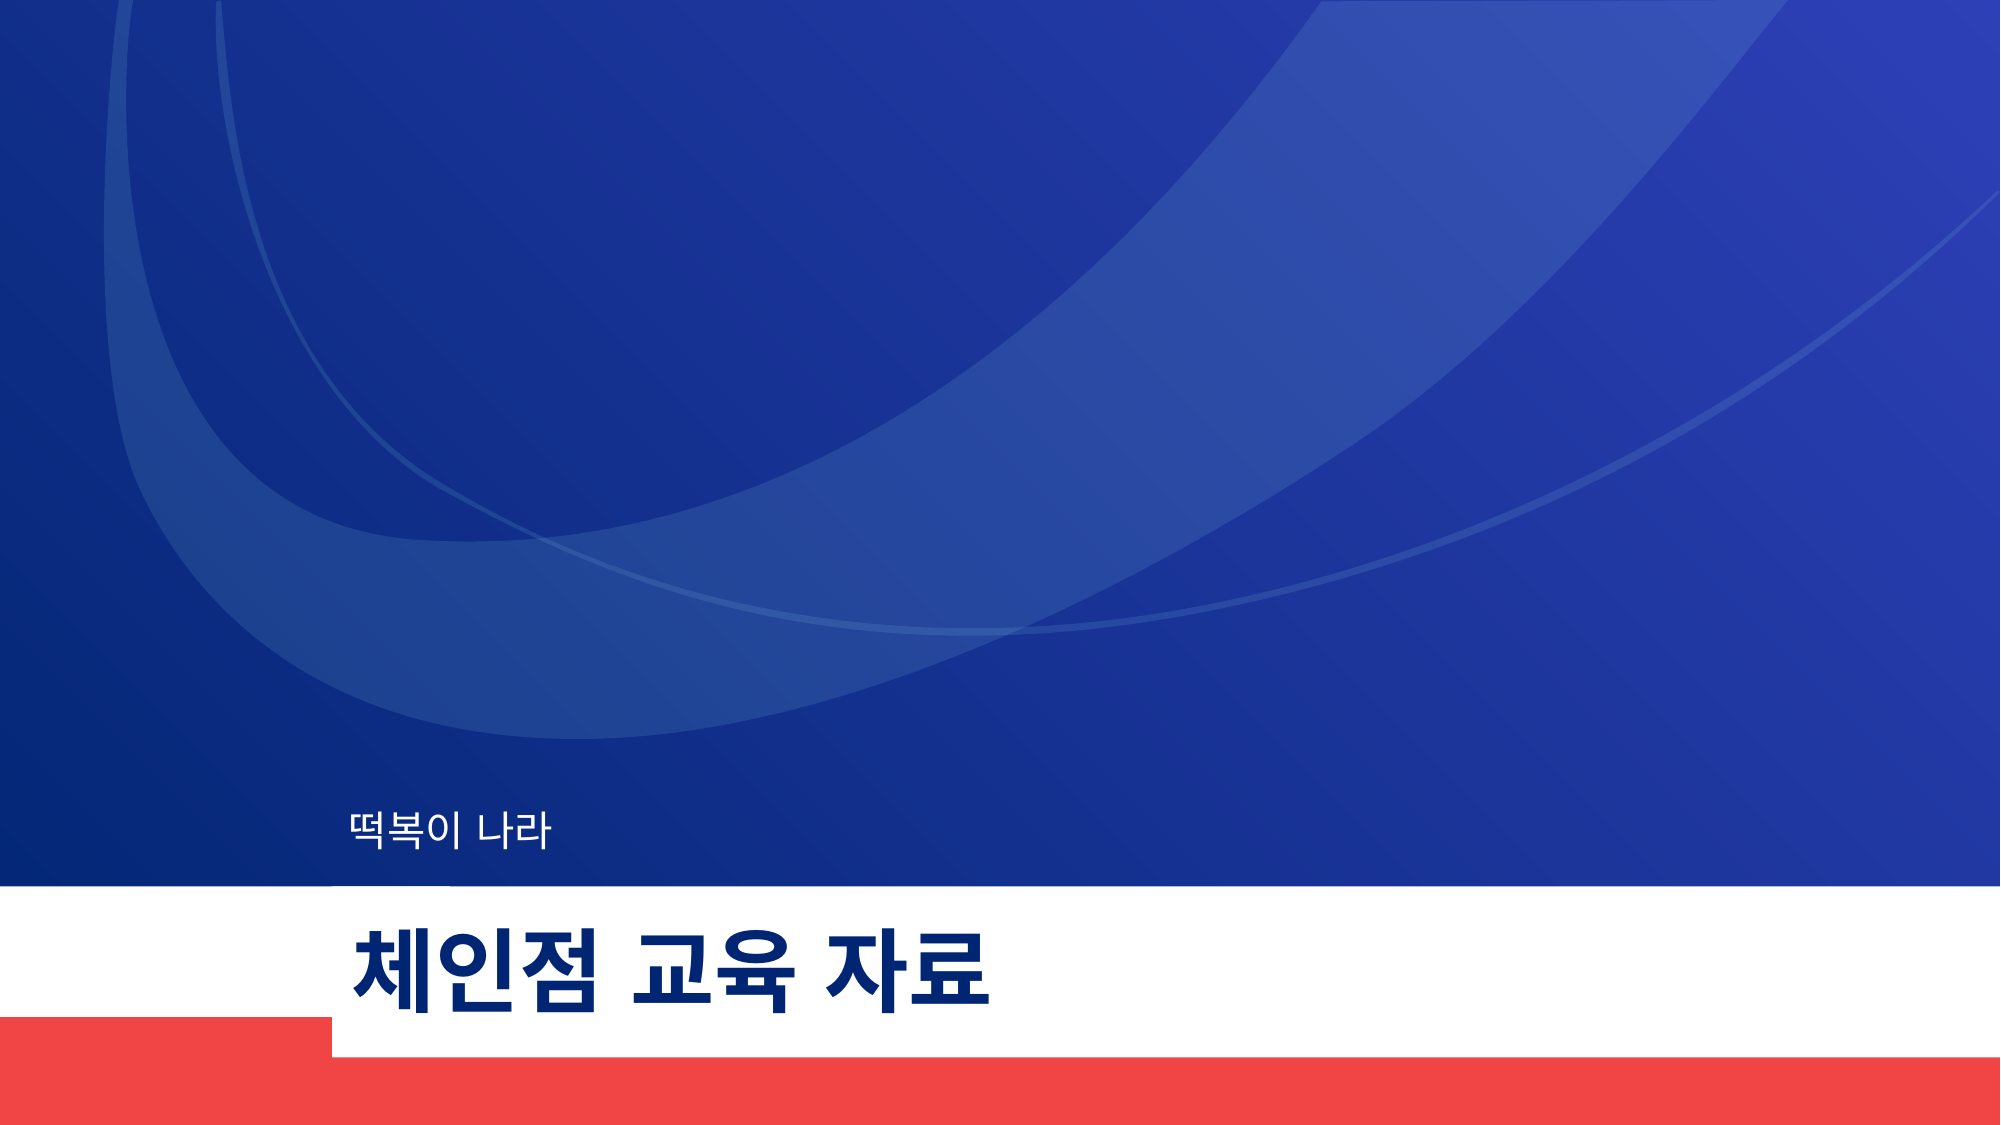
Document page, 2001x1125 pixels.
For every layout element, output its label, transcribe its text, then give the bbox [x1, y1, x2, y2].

subtitle 떡복이 나라 [334, 738, 1734, 863]
title 체인점 교육 자료 [336, 880, 1982, 1058]
